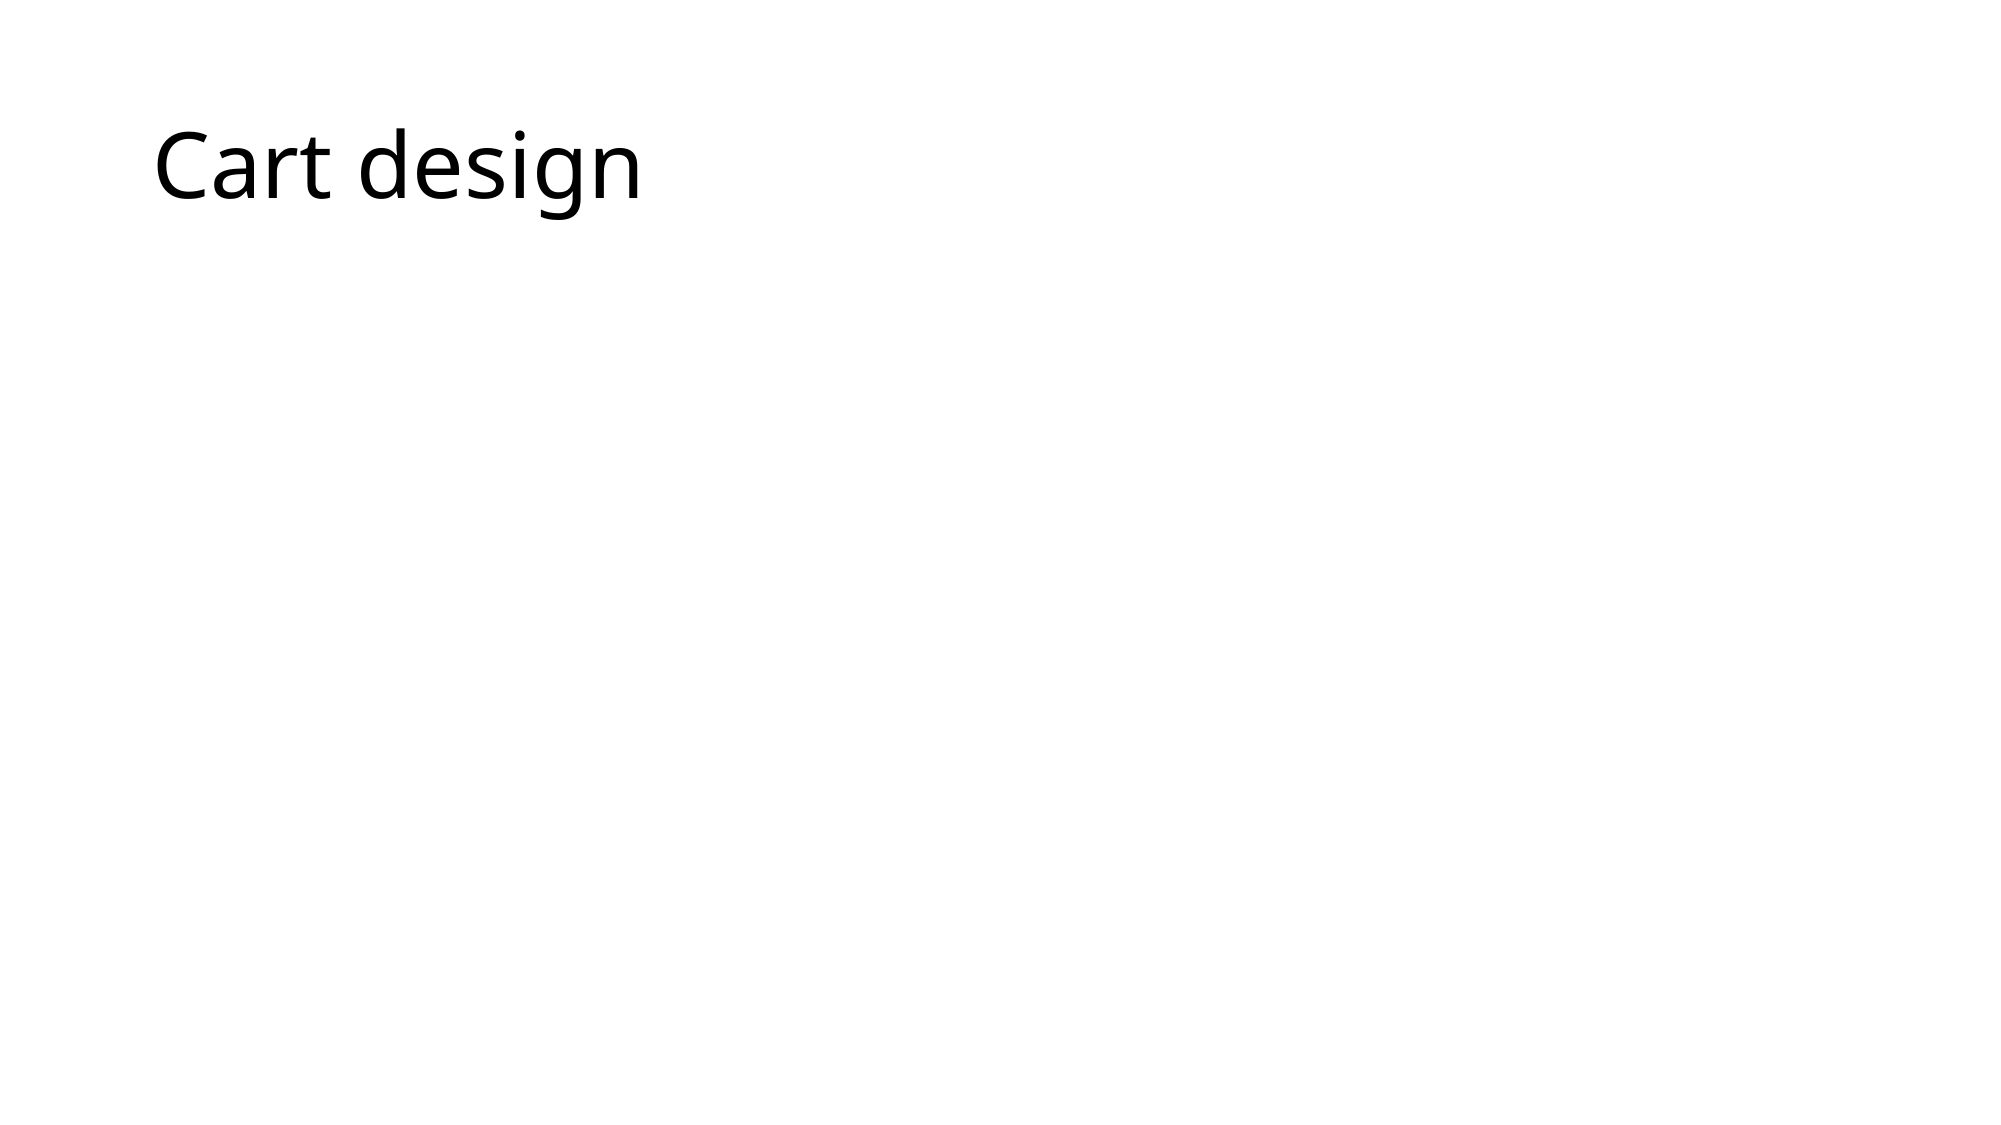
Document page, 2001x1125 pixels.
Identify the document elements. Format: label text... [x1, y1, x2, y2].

title Cart design [137, 59, 1863, 278]
